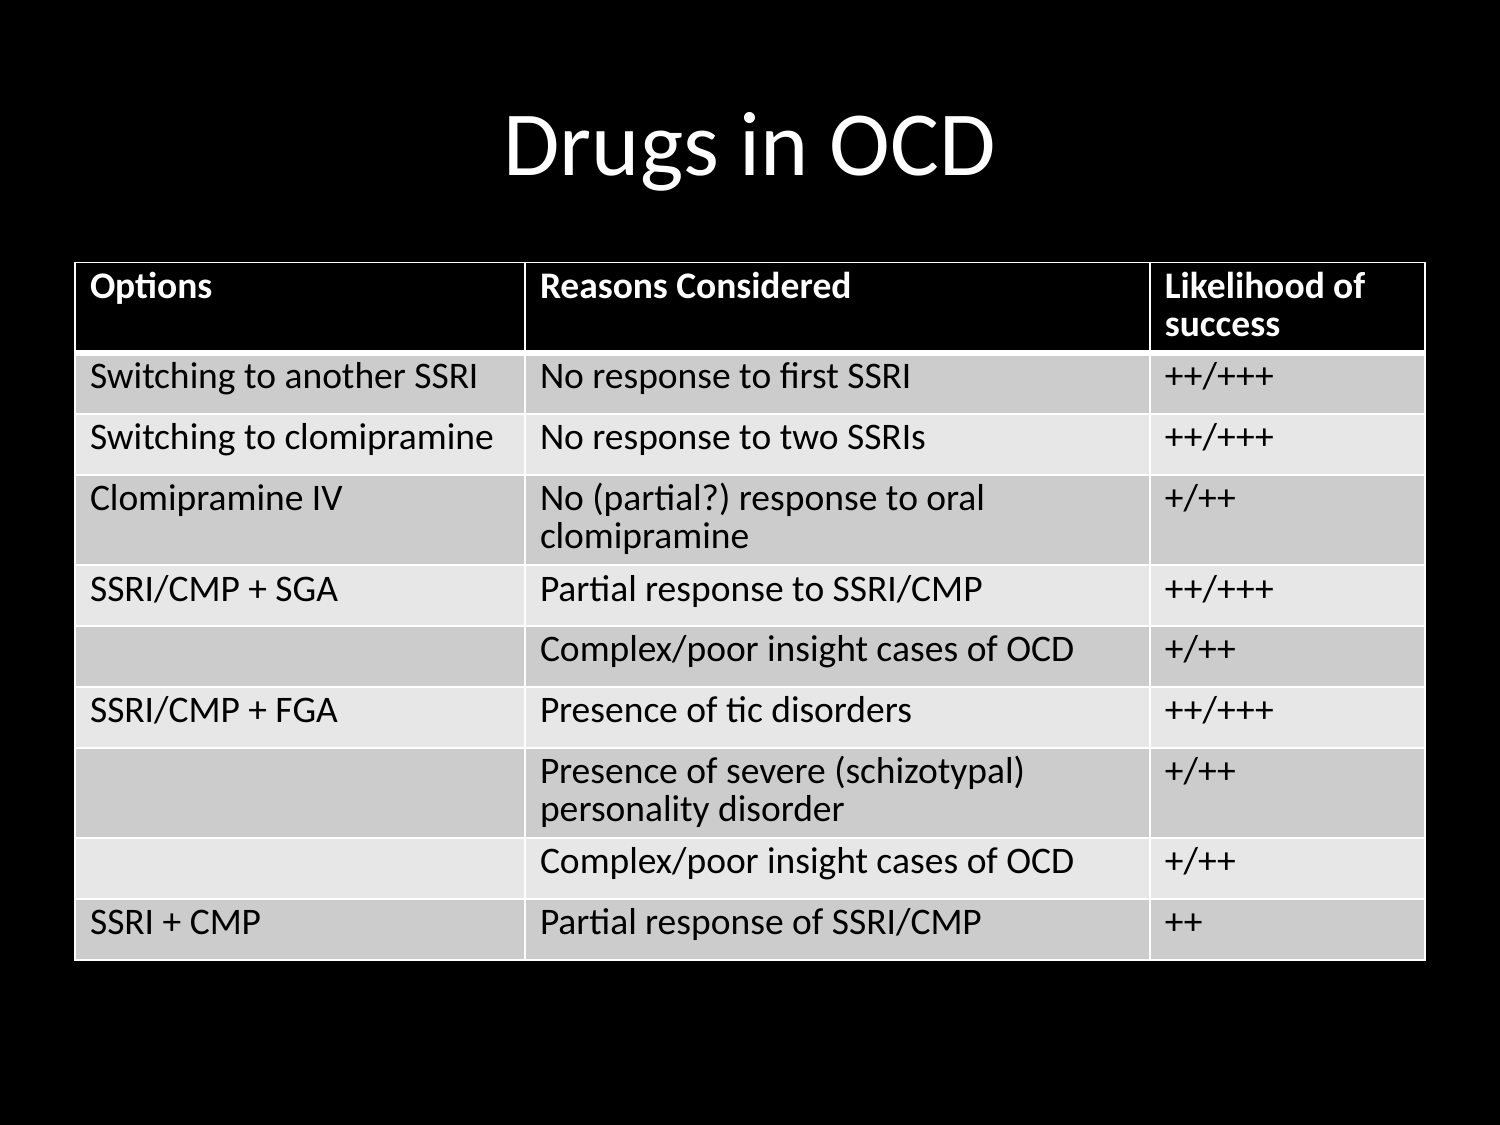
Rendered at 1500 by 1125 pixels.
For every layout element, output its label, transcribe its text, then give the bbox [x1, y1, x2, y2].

table_cell Partial response to SSRI/CMP [526, 566, 1149, 625]
title Drugs in OCD [75, 45, 1425, 233]
table_cell Switching to clomipramine [76, 415, 524, 474]
table_cell No response to first SSRI [526, 356, 1149, 413]
table_cell [76, 749, 524, 837]
table_cell Complex/poor insight cases of OCD [526, 839, 1149, 898]
table_cell +/++ [1151, 839, 1424, 898]
table_cell No (partial?) response to oral clomipramine [526, 476, 1149, 564]
table_cell ++/+++ [1151, 566, 1424, 625]
table_cell [76, 839, 524, 898]
table_cell Complex/poor insight cases of OCD [526, 627, 1149, 686]
table_cell SSRI + CMP [76, 900, 524, 959]
table_cell ++ [1151, 900, 1424, 959]
table_cell +/++ [1151, 476, 1424, 564]
table_cell +/++ [1151, 627, 1424, 686]
table_cell ++/+++ [1151, 688, 1424, 747]
table_cell SSRI/CMP + FGA [76, 688, 524, 747]
table_header Options [76, 263, 524, 350]
table_cell SSRI/CMP + SGA [76, 566, 524, 625]
table_cell +/++ [1151, 749, 1424, 837]
table_header Likelihood of success [1151, 263, 1424, 350]
table_cell [76, 627, 524, 686]
table_cell No response to two SSRIs [526, 415, 1149, 474]
table_header Reasons Considered [526, 263, 1149, 350]
table_cell Switching to another SSRI [76, 356, 524, 413]
table_cell Presence of severe (schizotypal) personality disorder [526, 749, 1149, 837]
table_cell Partial response of SSRI/CMP [526, 900, 1149, 959]
table_cell ++/+++ [1151, 415, 1424, 474]
table_cell Presence of tic disorders [526, 688, 1149, 747]
table_cell Clomipramine IV [76, 476, 524, 564]
table_cell ++/+++ [1151, 356, 1424, 413]
